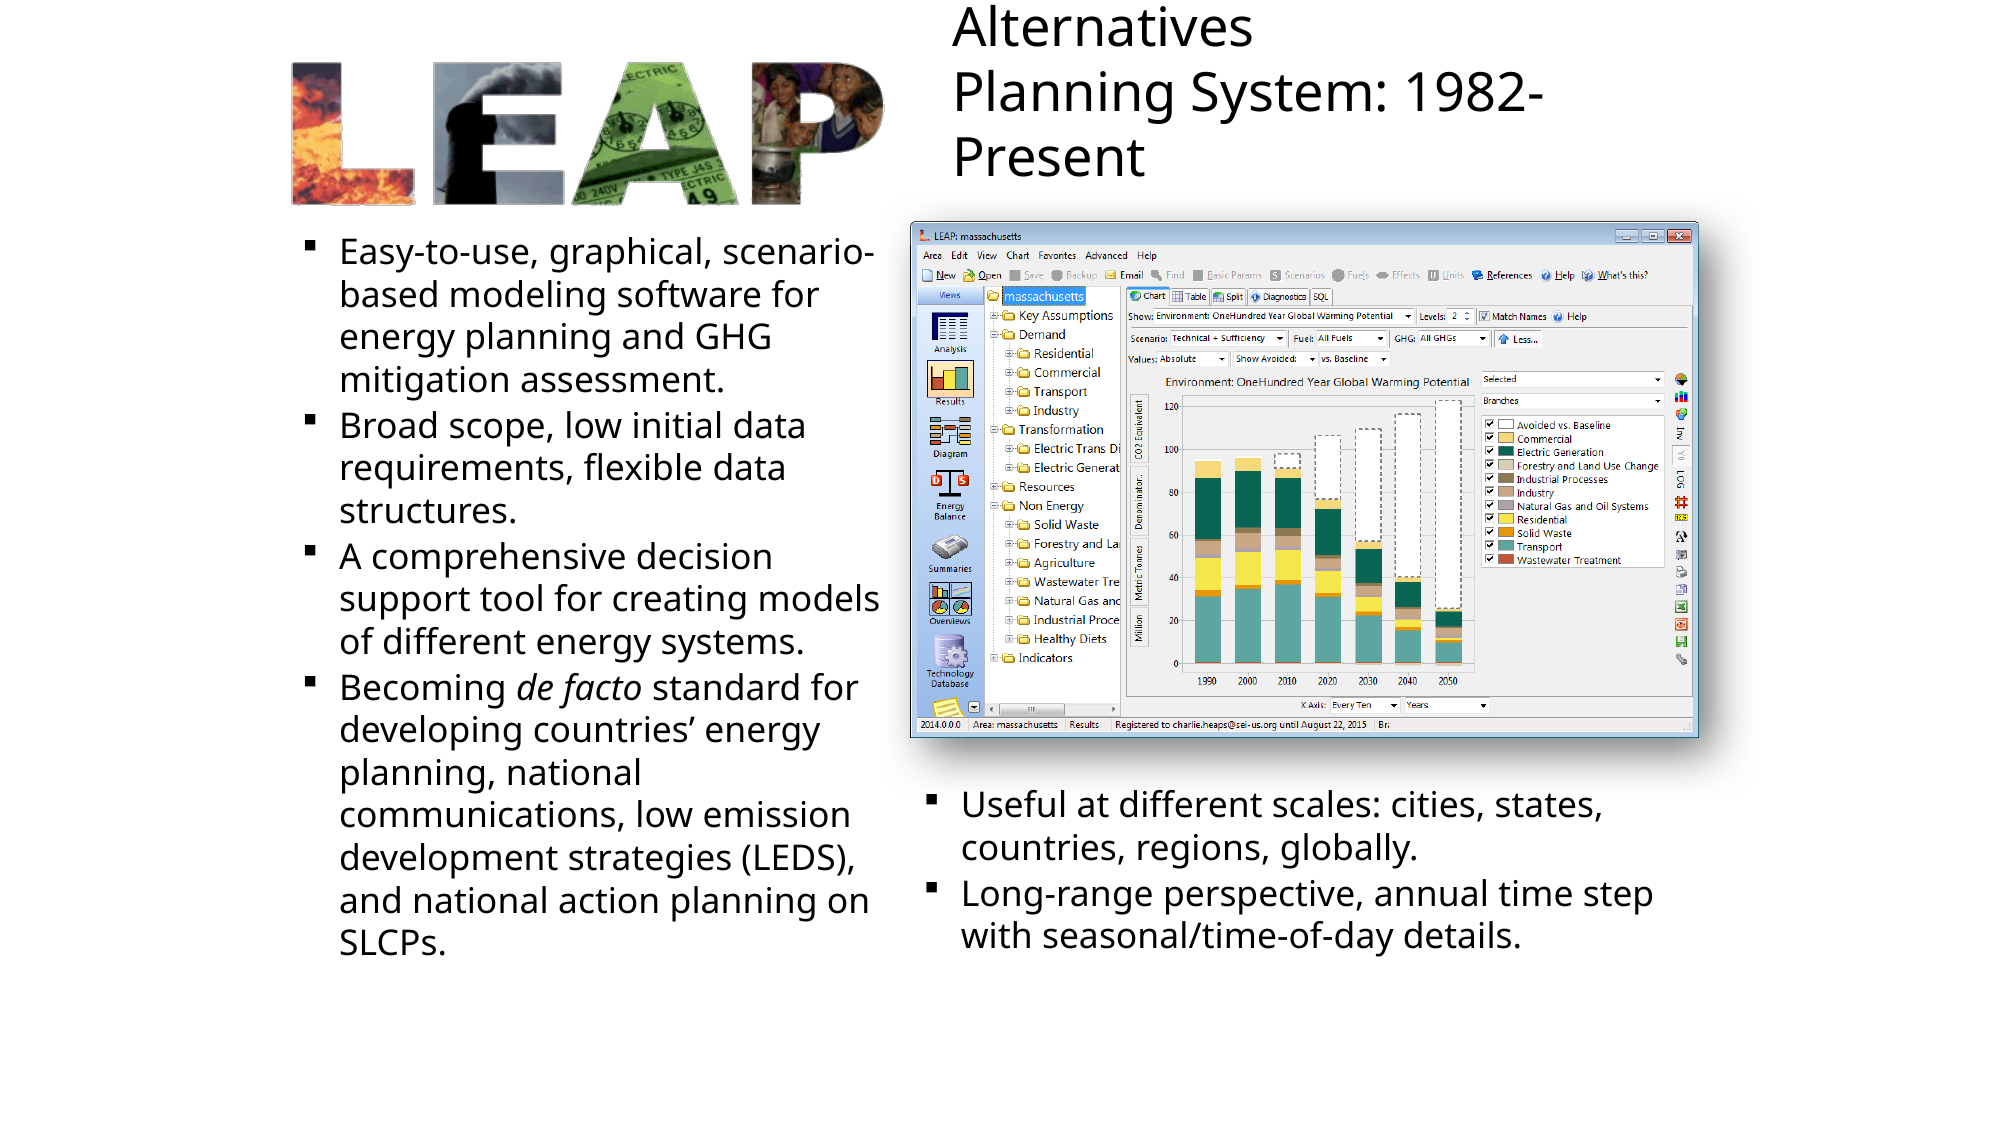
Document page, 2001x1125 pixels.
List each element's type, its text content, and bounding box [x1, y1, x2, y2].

picture [910, 221, 1699, 738]
text_box Easy-to-use, graphical, scenario-based modeling software for energy planning and GHG mitigation assessment. Broad scope, low initial data requirements, flexible data structures. A comprehensive decision support tool for creating models of different energy systems. Becoming de facto standard for developing countries’ energy planning, national communications, low emission development strategies (LEDS), and national action planning on SLCPs. [287, 221, 900, 1083]
picture [287, 56, 889, 210]
text_box Long-range Energy Alternatives Planning System: 1982-Present [937, 58, 1694, 195]
text_box Useful at different scales: cities, states, countries, regions, globally. Long-range perspective, annual time step with seasonal/time-of-day details. [909, 774, 1670, 1108]
